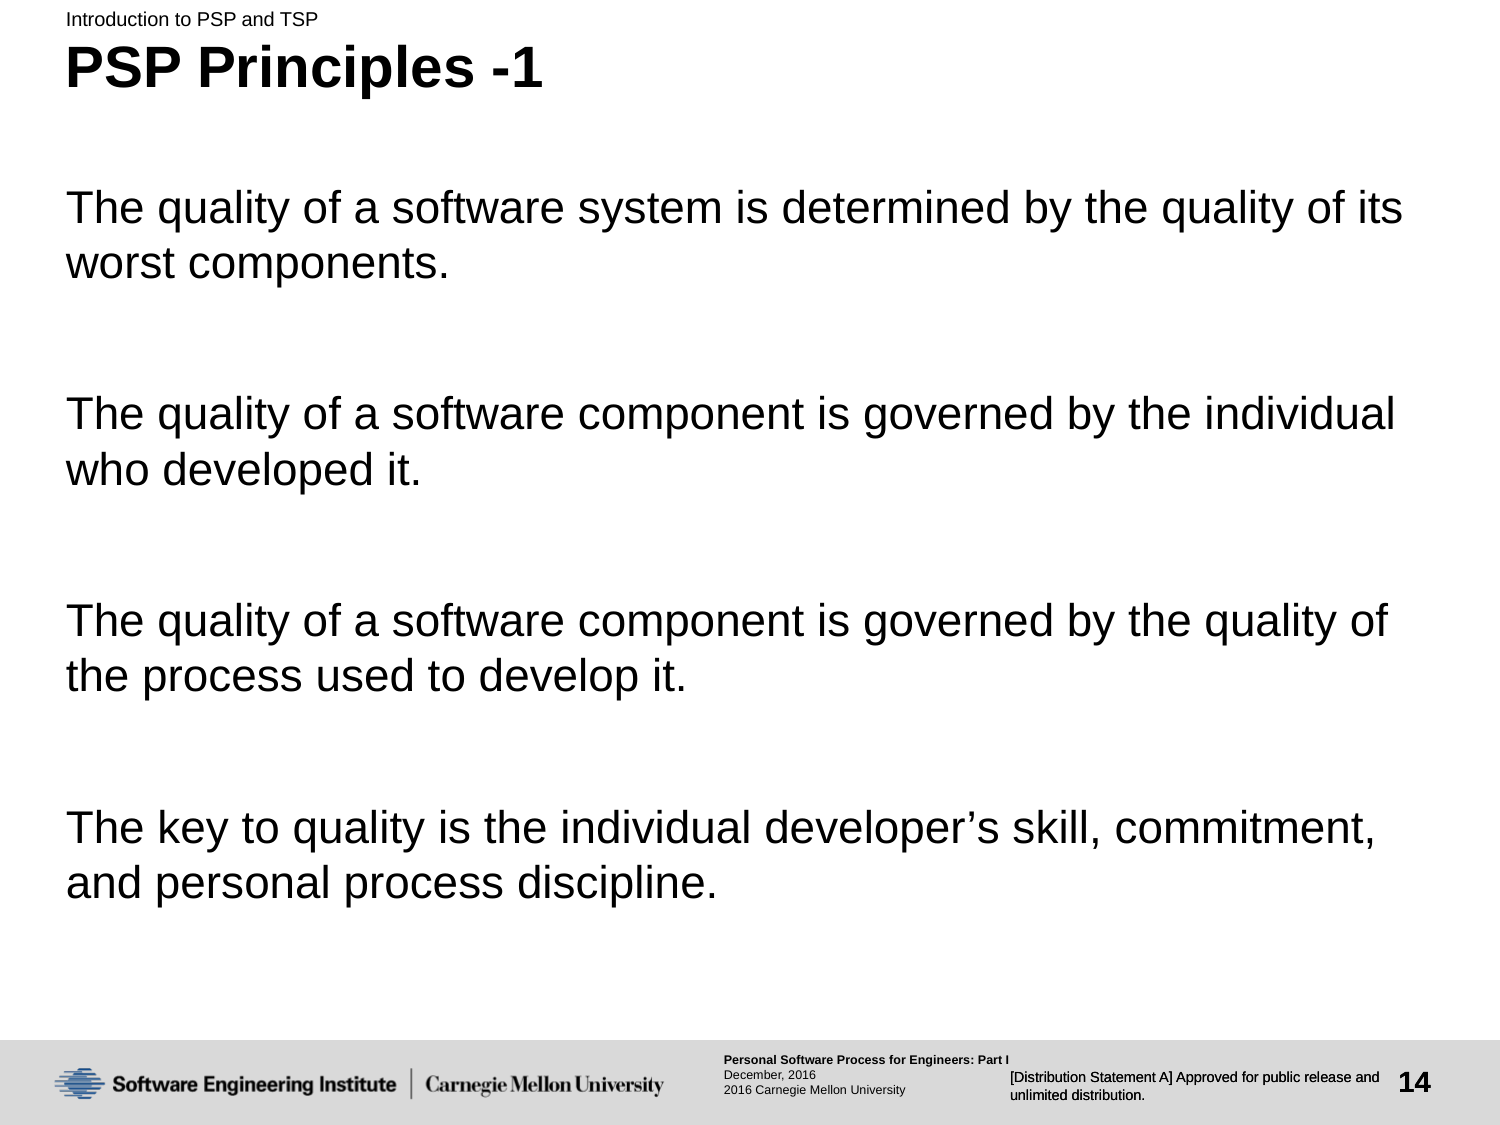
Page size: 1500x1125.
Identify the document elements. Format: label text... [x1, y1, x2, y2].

list The quality of a software system is determined by the quality of its worst components. The quality of a software component is governed by the individual who developed it. The quality of a software component is governed by the quality of the process used to develop it. The key to quality is the individual developer’s skill, commitment, and personal process discipline. [65, 177, 1431, 1000]
title PSP Principles -1 [65, 37, 1313, 148]
picture [46, 1061, 673, 1104]
list Introduction to PSP and TSP [65, 6, 738, 31]
